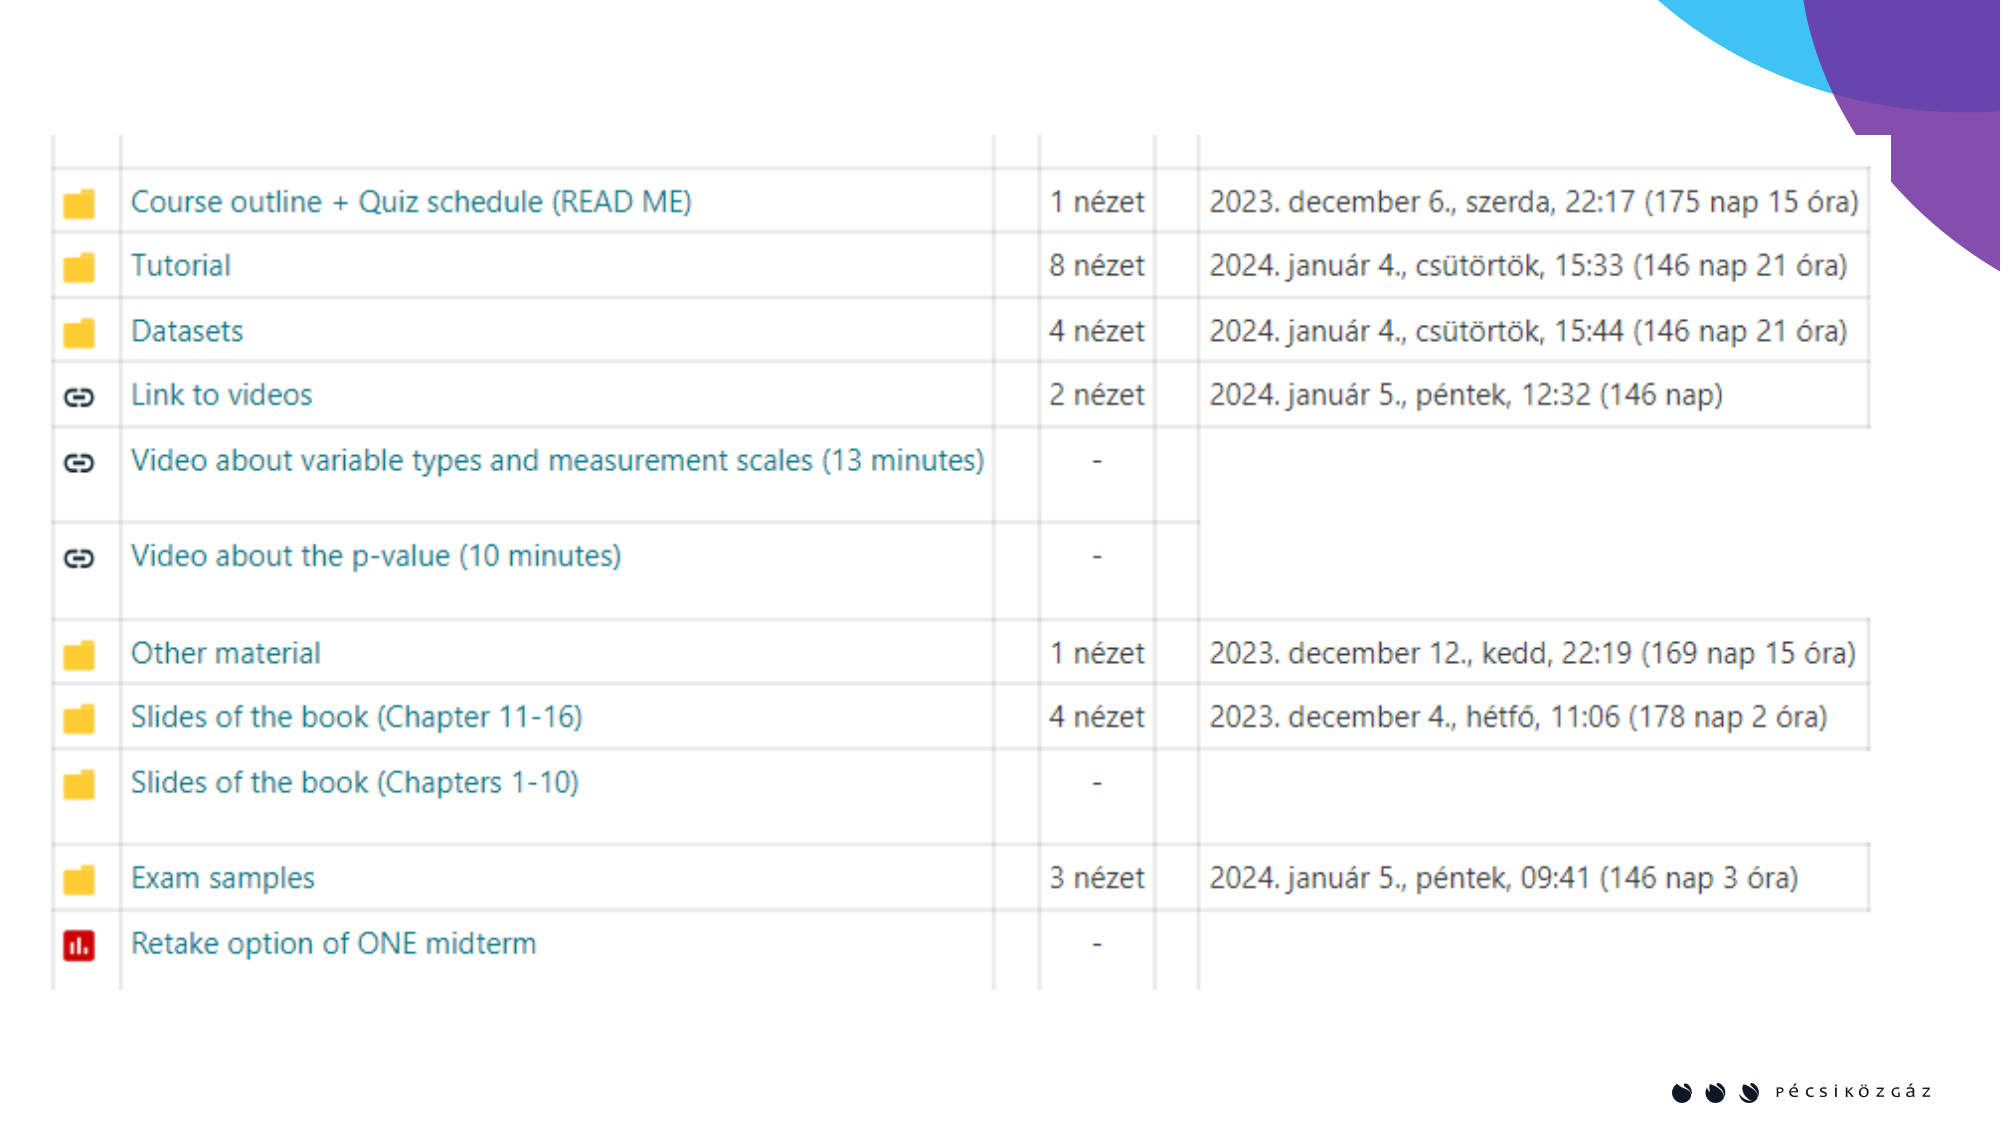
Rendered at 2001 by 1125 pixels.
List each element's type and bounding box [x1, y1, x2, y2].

picture [0, 134, 1891, 990]
picture [1672, 1083, 1930, 1103]
